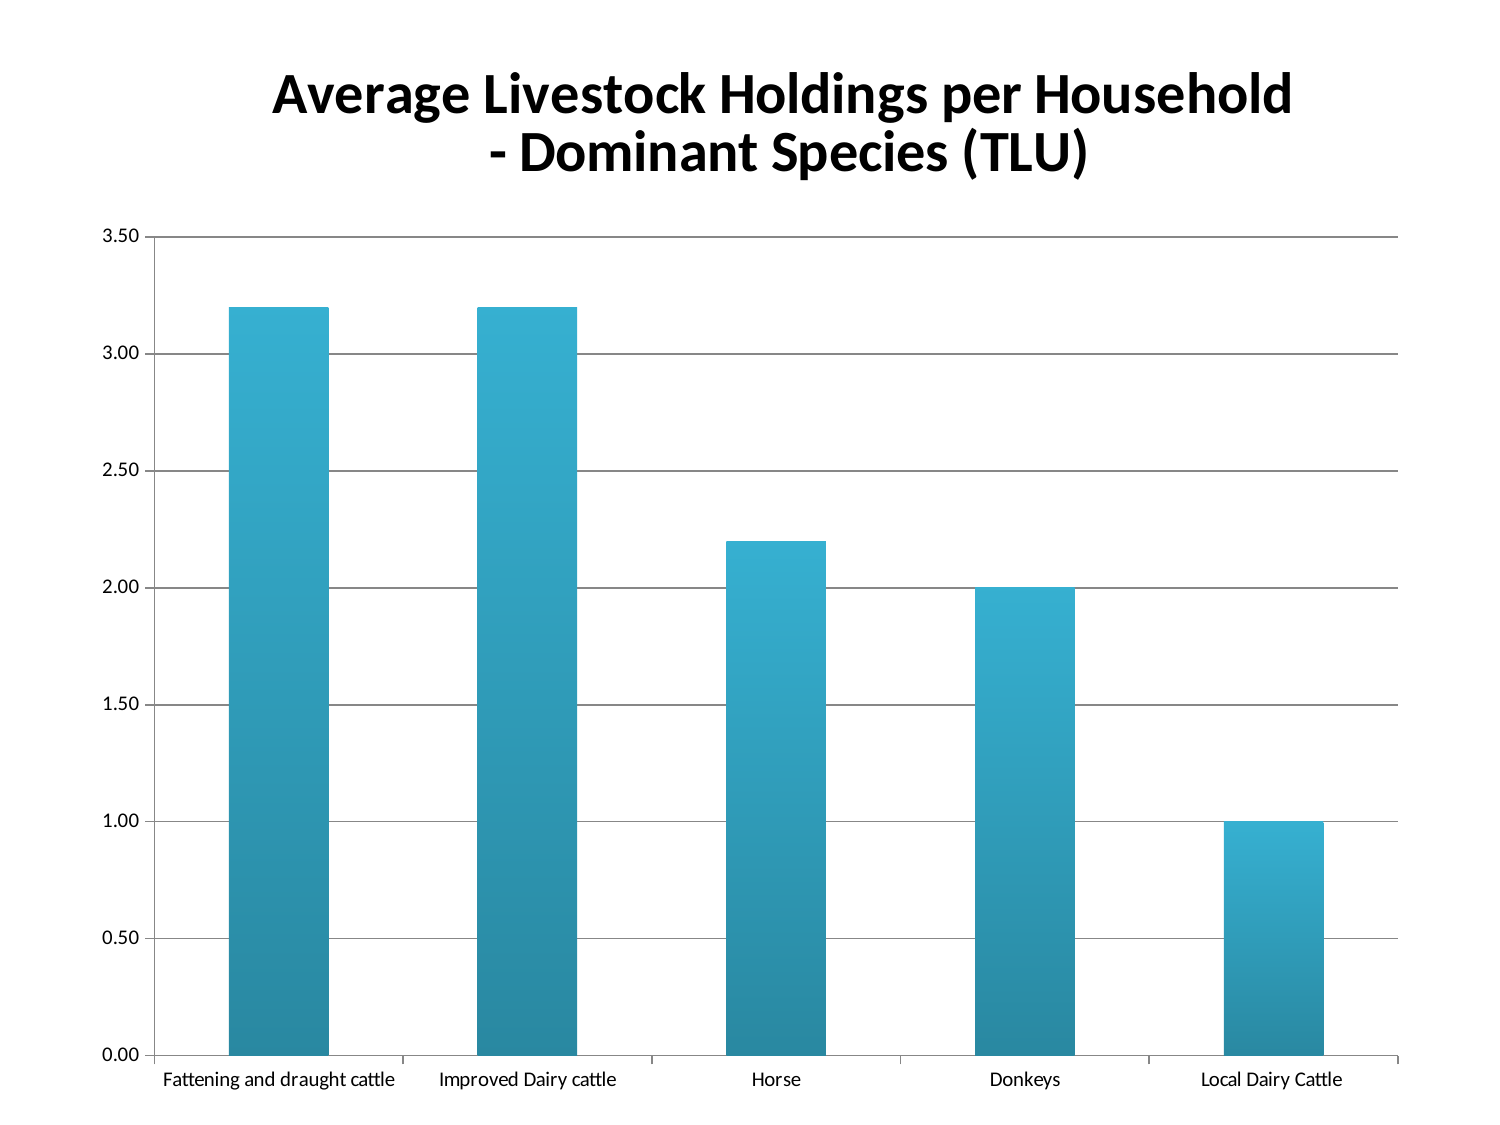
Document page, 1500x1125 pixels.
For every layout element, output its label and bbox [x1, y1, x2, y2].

chart [74, 24, 1426, 1113]
